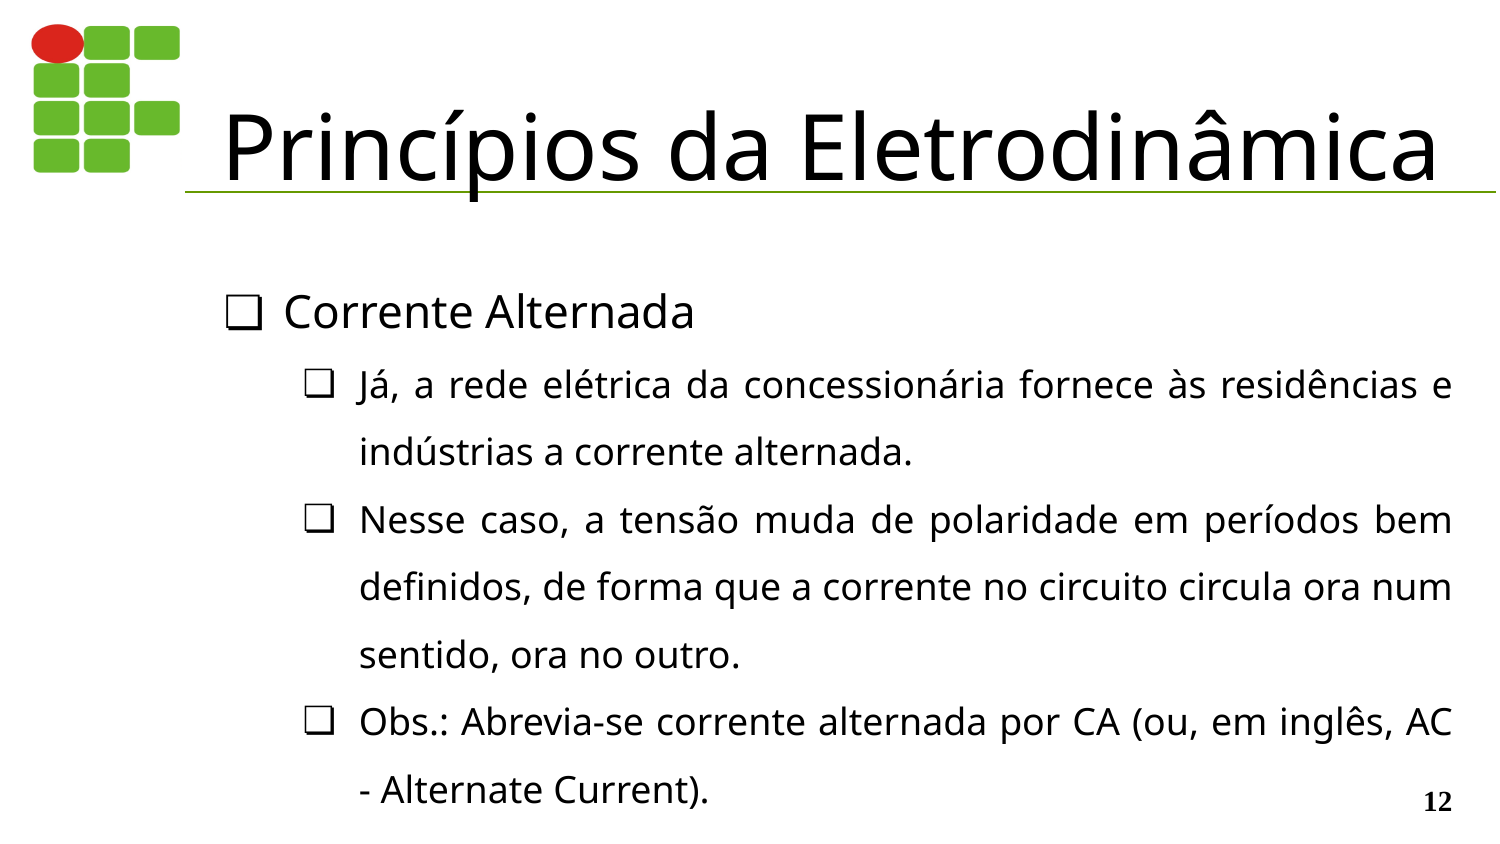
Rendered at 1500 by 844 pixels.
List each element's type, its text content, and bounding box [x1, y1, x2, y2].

text_box ‹#› [1155, 769, 1468, 825]
list Corrente Alternada Já, a rede elétrica da concessionária fornece às residências e indústrias a corrente alternada. Nesse caso, a tensão muda de polaridade em períodos bem definidos, de forma que a corrente no circuito circula ora num sentido, ora no outro. Obs.: Abrevia-se corrente alternada por CA (ou, em inglês, AC - Alternate Current). [193, 248, 1469, 769]
title Princípios da Eletrodinâmica [206, 26, 1468, 207]
picture [29, 23, 182, 174]
